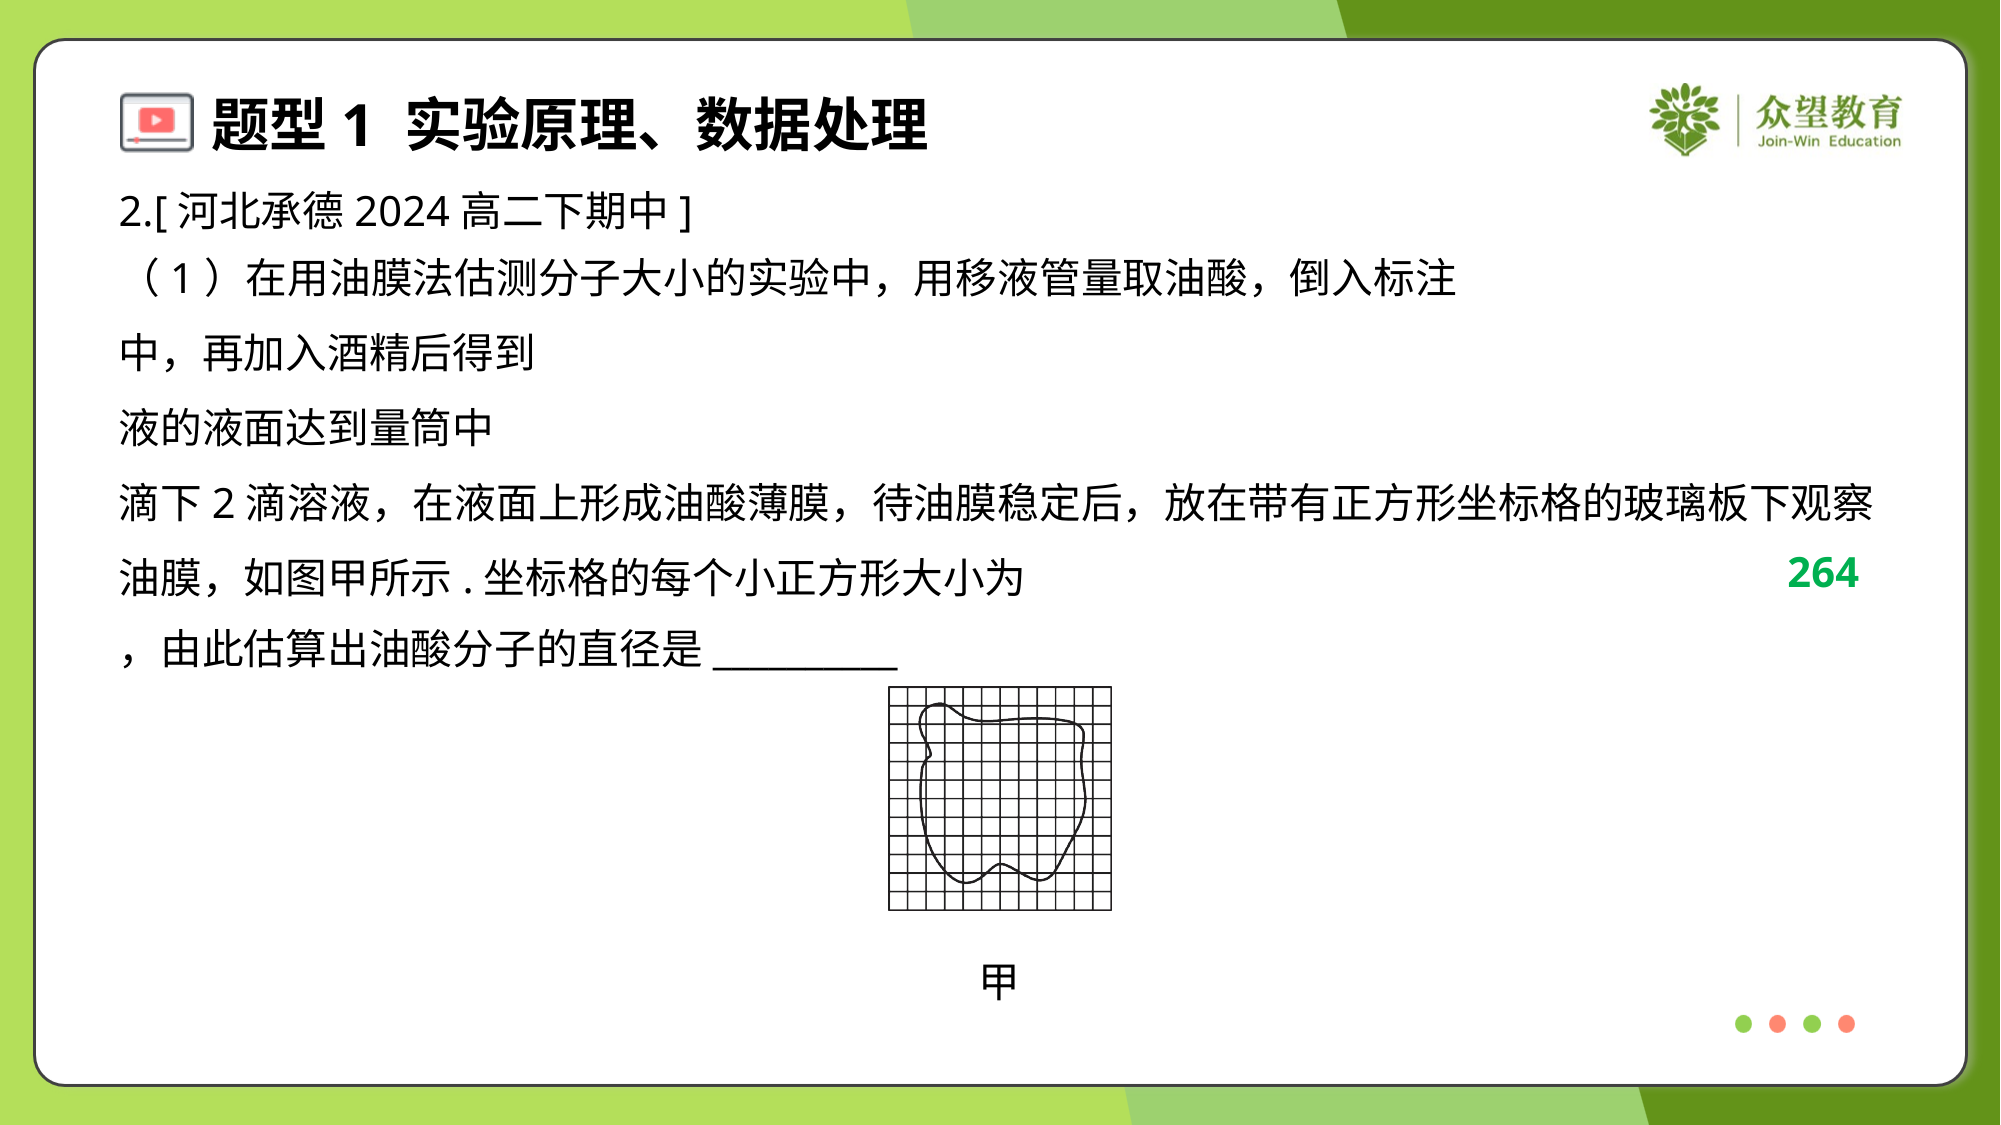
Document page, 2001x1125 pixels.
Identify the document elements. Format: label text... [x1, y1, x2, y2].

picture [0, 0, 2000, 1125]
text_box 264 [1769, 521, 1878, 589]
text_box 甲 [974, 931, 1026, 1065]
text_box 2.[河北承德2024高二下期中] [118, 159, 1883, 226]
